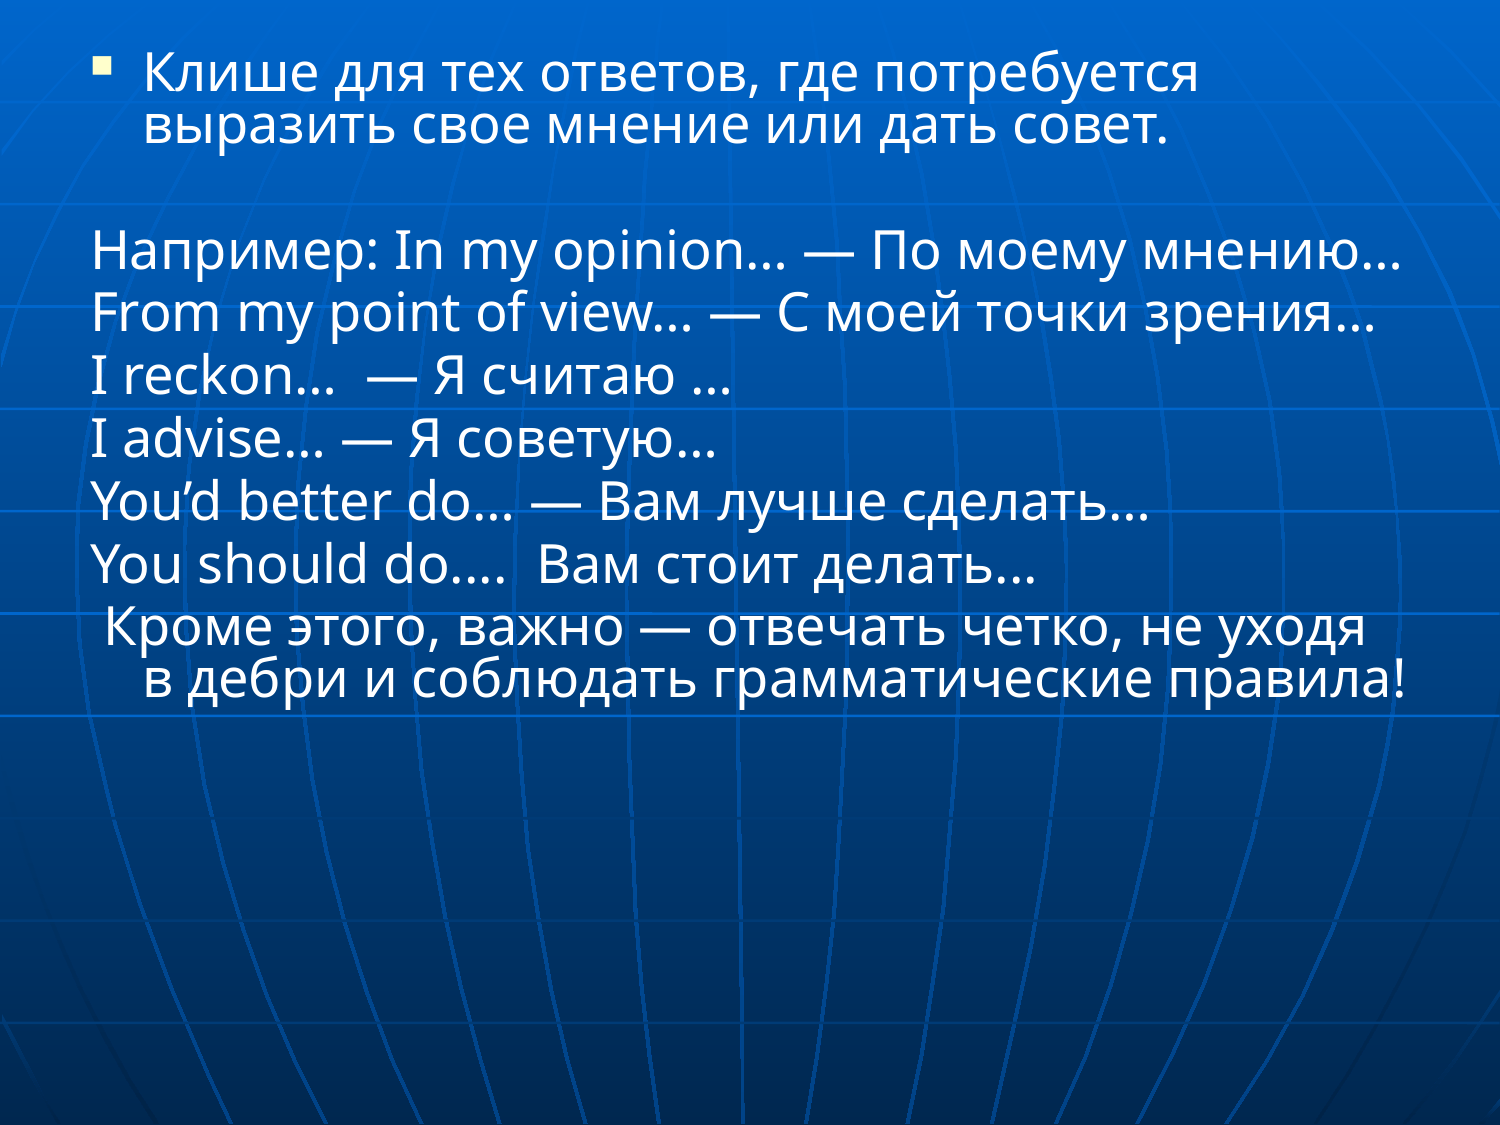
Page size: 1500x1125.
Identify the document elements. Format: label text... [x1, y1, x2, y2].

list Клише для тех ответов, где потребуется выразить свое мнение или дать совет. Например: In my opinion… — По моему мнению… From my point of view… — C моей точки зрения… I reckon… — Я считаю … I advise… — Я советую… You’d better do… — Вам лучше сделать… You should do.... Вам стоит делать... Кроме этого, важно — отвечать четко, не уходя в дебри и соблюдать грамматические правила! [74, 42, 1426, 1006]
